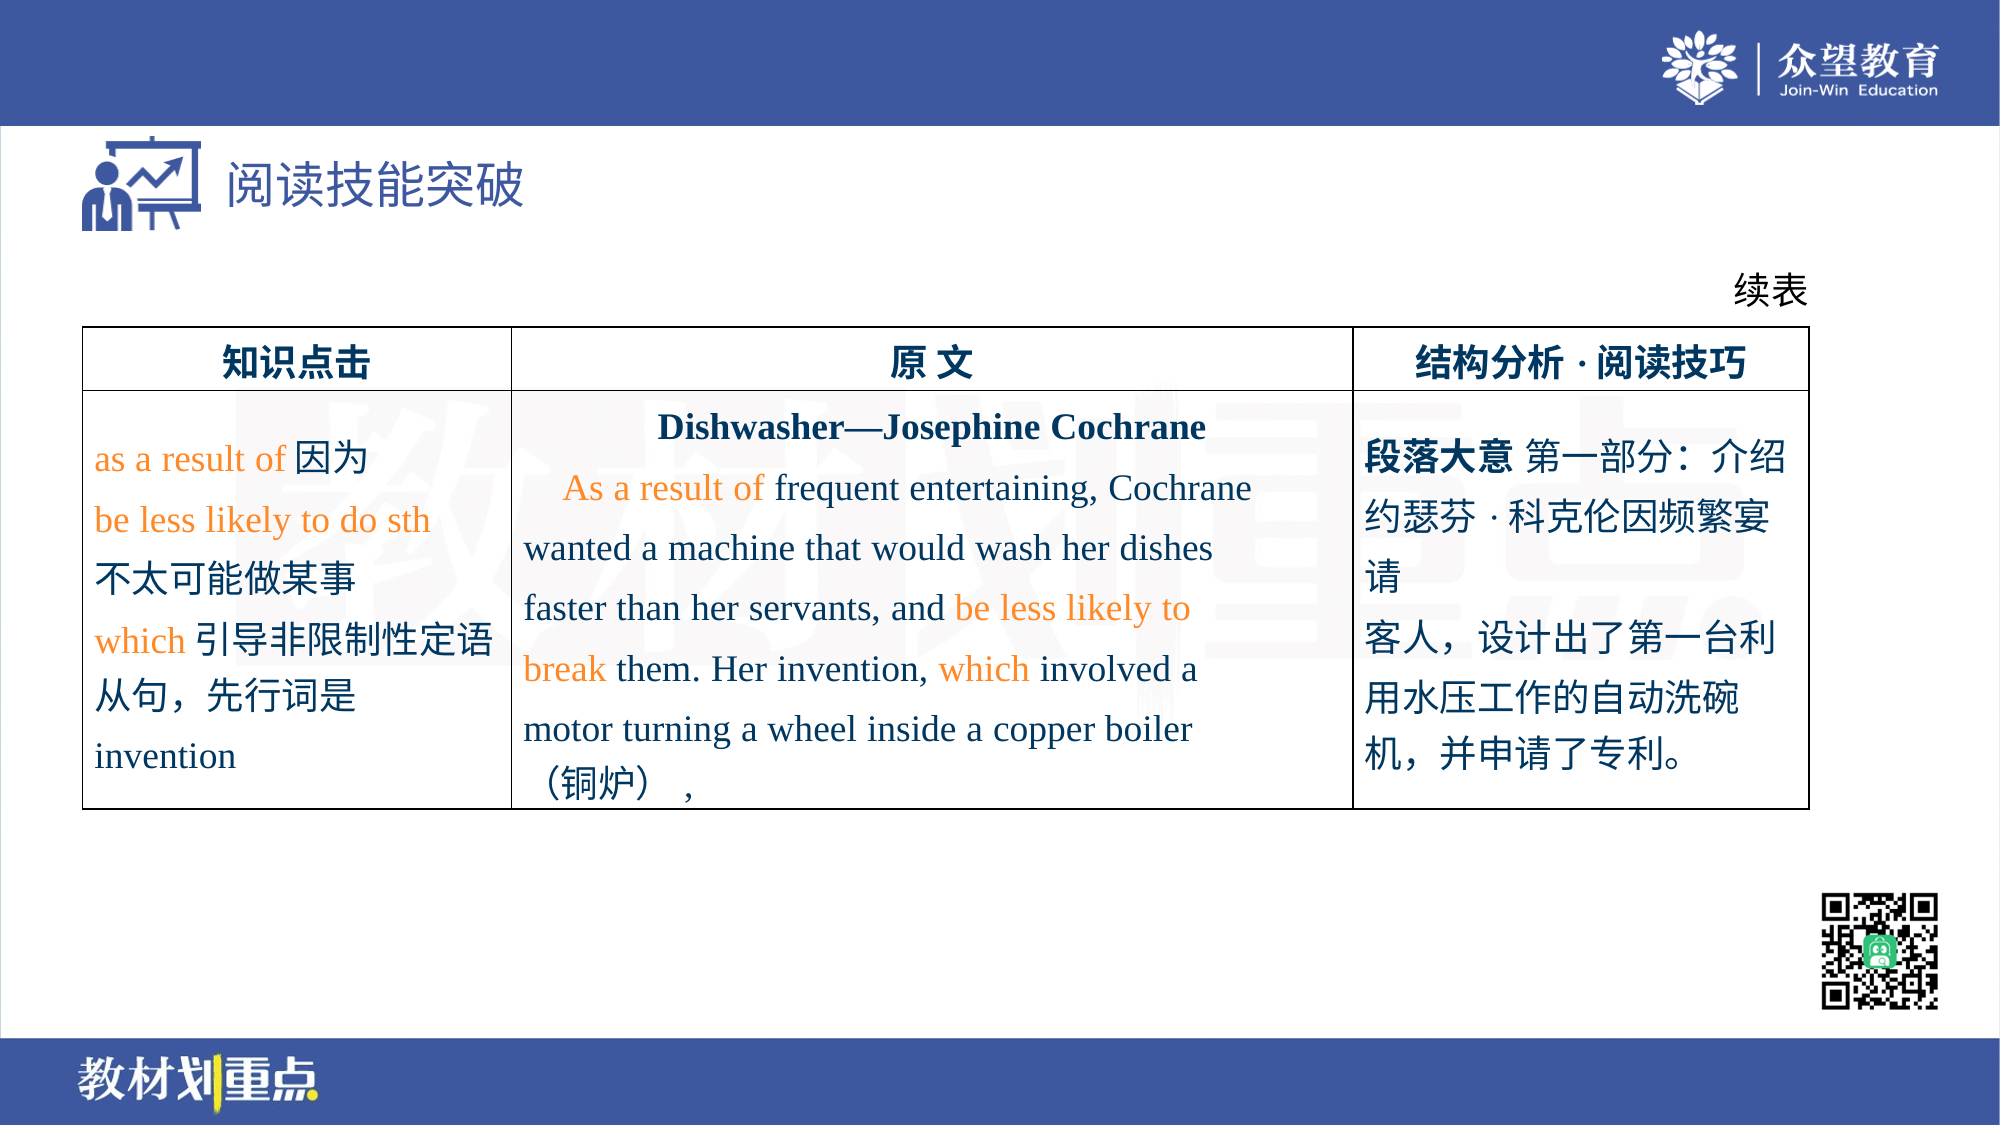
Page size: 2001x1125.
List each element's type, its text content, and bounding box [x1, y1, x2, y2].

table_cell as a result of因为 be less likely to do sth 不太可能做某事 which引导非限制性定语 从句，先行词是invention [83, 391, 511, 808]
table_header 原 文 [512, 328, 1352, 390]
table_cell 段落大意 第一部分：介绍 约瑟芬·科克伦因频繁宴请 客人，设计出了第一台利 用水压工作的自动洗碗 机，并申请了专利。 [1354, 391, 1808, 808]
picture [0, 0, 2000, 1125]
text_box 续表 [1733, 247, 1809, 312]
table_cell Dishwasher—Josephine Cochrane As a result of frequent entertaining, Cochrane wanted a machine that would wash her dishes faster than her servants, and be less likely to break them. Her invention, which involved a motor turning a wheel inside a copper boiler （铜炉）, [512, 391, 1352, 808]
table_header 知识点击 [83, 328, 511, 390]
table_header 结构分析·阅读技巧 [1354, 328, 1808, 390]
